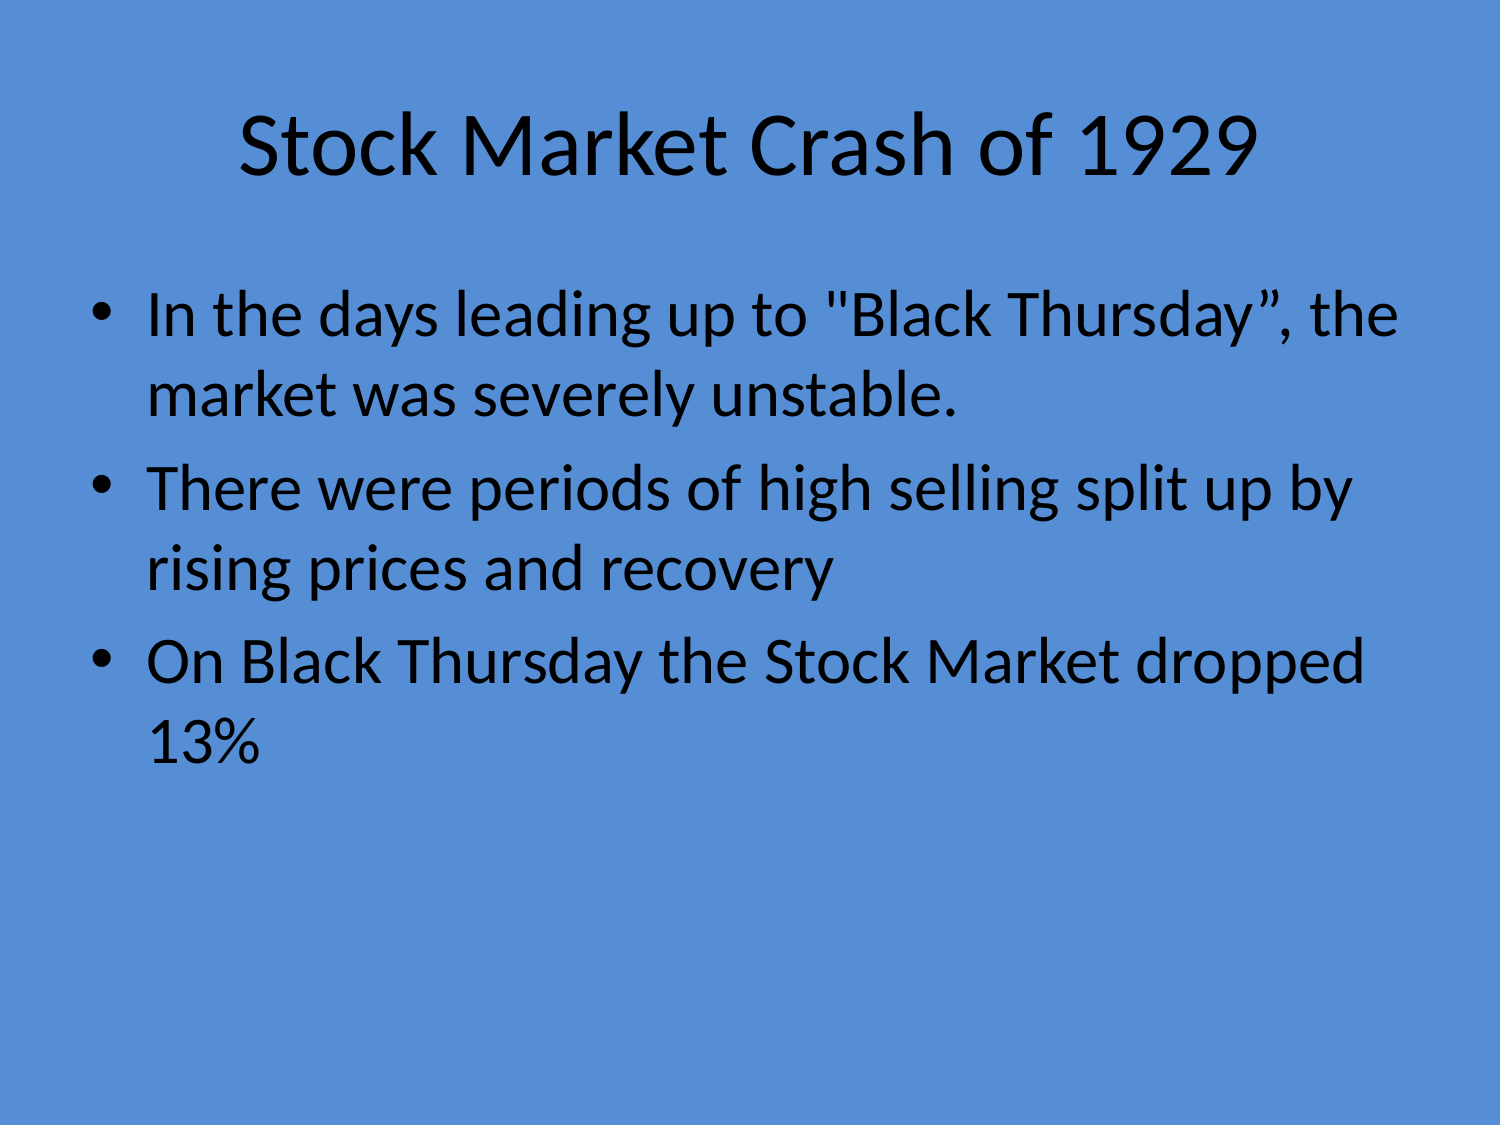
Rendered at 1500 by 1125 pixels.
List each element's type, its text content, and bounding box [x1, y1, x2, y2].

list In the days leading up to "Black Thursday”, the market was severely unstable. There were periods of high selling split up by rising prices and recovery On Black Thursday the Stock Market dropped 13% [75, 262, 1425, 1005]
title Stock Market Crash of 1929 [75, 45, 1425, 233]
